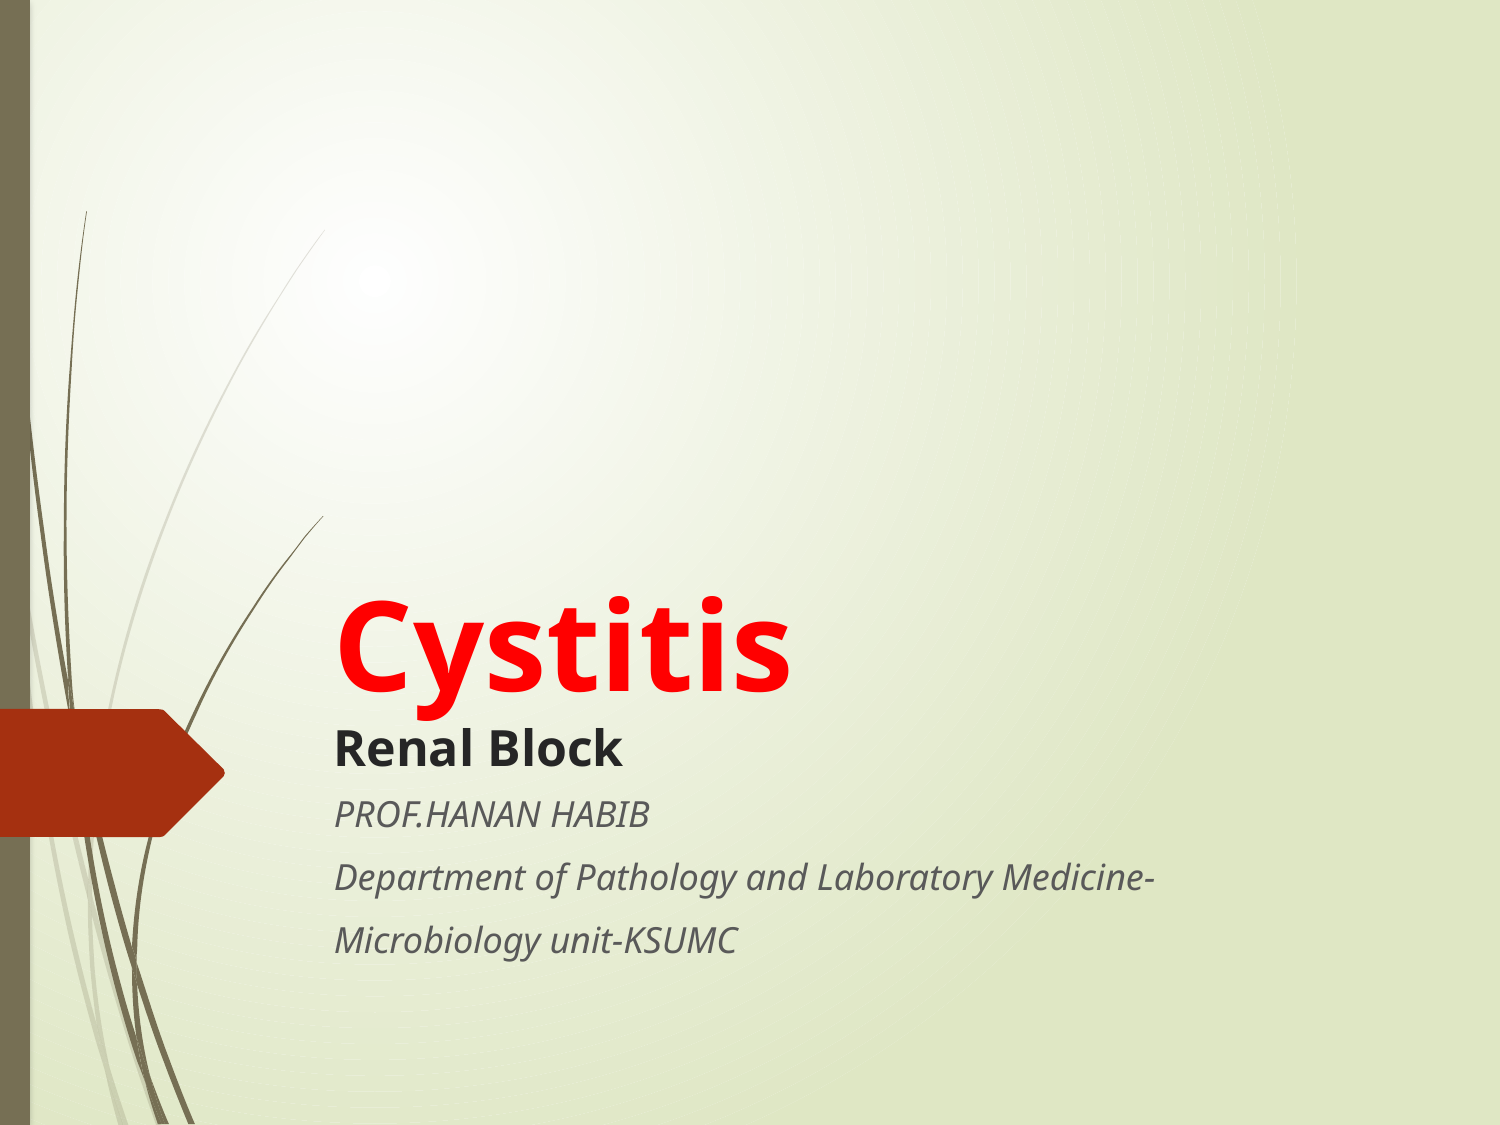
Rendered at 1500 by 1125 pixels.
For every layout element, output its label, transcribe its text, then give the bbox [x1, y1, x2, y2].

subtitle PROF.HANAN HABIB Department of Pathology and Laboratory Medicine- Microbiology unit-KSUMC [318, 783, 1402, 969]
title Cystitis Renal Block [318, 412, 1402, 783]
